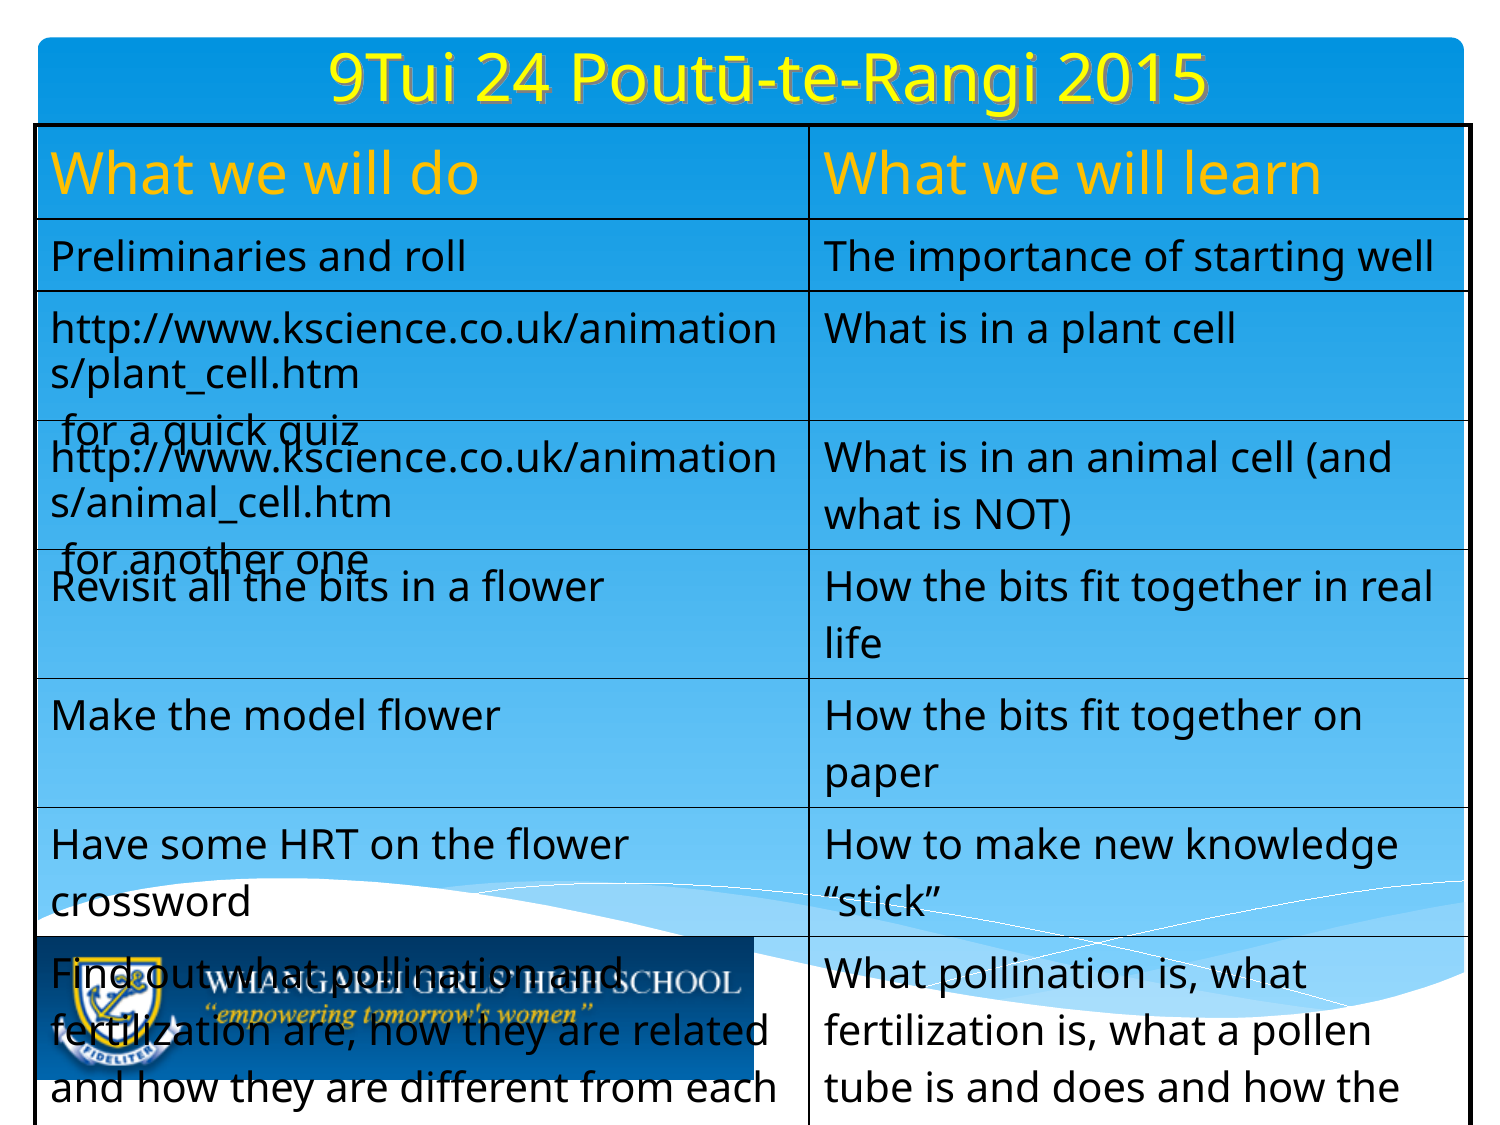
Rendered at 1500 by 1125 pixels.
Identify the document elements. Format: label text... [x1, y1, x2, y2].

table_cell The importance of starting well [810, 220, 1468, 290]
table_cell What is in a plant cell [810, 292, 1468, 420]
table_header What we will learn [810, 127, 1468, 218]
picture [37, 937, 754, 1080]
table_cell Revisit all the bits in a flower [37, 550, 808, 678]
table_cell What is in an animal cell (and what is NOT) [810, 421, 1468, 549]
table_cell How the bits fit together in real life [810, 550, 1468, 678]
table_cell How to make new knowledge “stick” [810, 808, 1468, 936]
table_cell http://www.kscience.co.uk/animations/animal_cell.htm for another one [37, 421, 808, 549]
table_cell What pollination is, what fertilization is, what a pollen tube is and does and how the process from pollen to fruit works. [810, 937, 1468, 1125]
table_cell Preliminaries and roll [37, 220, 808, 290]
table_cell http://www.kscience.co.uk/animations/plant_cell.htm for a quick quiz [37, 292, 808, 420]
table_cell How the bits fit together on paper [810, 679, 1468, 807]
table_cell Make the model flower [37, 679, 808, 807]
table_cell Have some HRT on the flower crossword [37, 808, 808, 936]
text_box 9Tui 24 Poutū-te-Rangi 2015 [162, 24, 1375, 123]
table_header What we will do [37, 127, 808, 218]
table_cell Find out what pollination and fertilization are, how they are related and how they are different from each other [37, 937, 808, 1125]
